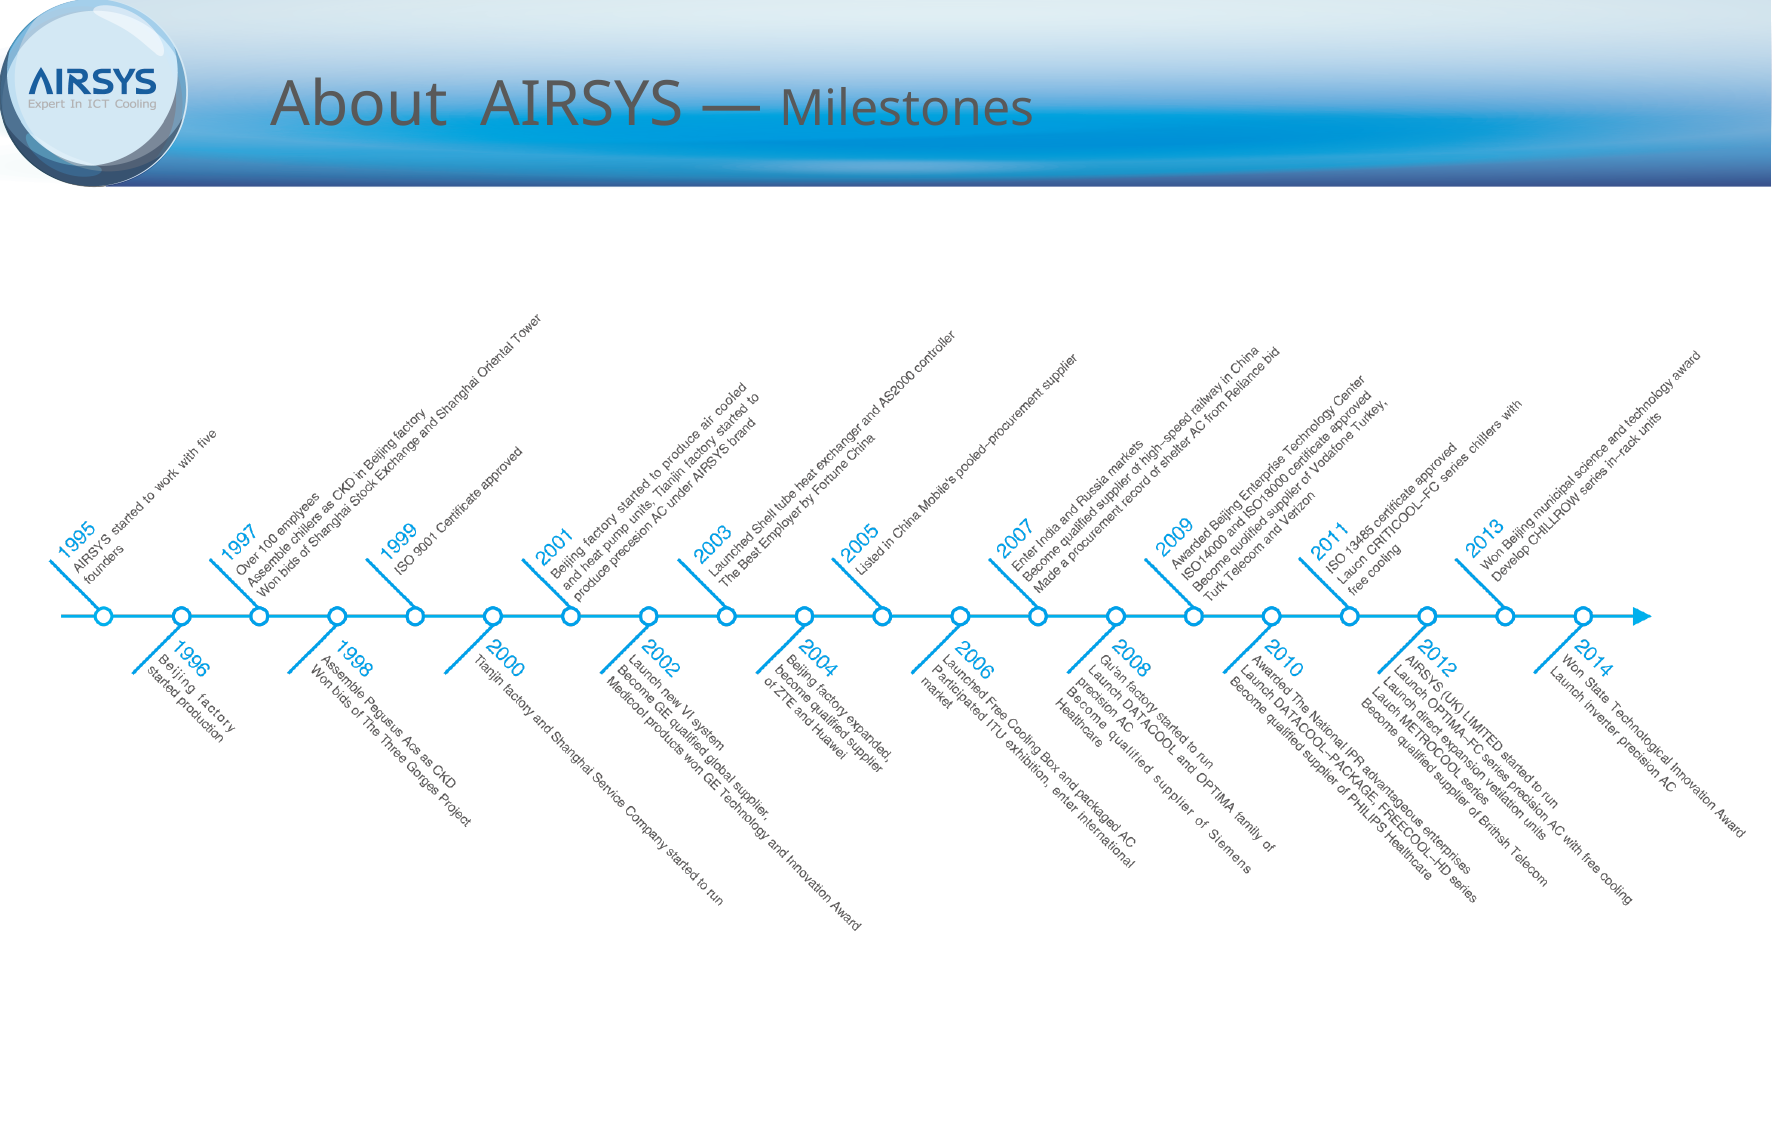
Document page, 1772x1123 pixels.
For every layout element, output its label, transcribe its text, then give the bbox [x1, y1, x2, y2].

text_box About AIRSYS — Milestones [255, 67, 1586, 134]
picture [0, 0, 1772, 190]
picture [29, 296, 1761, 942]
